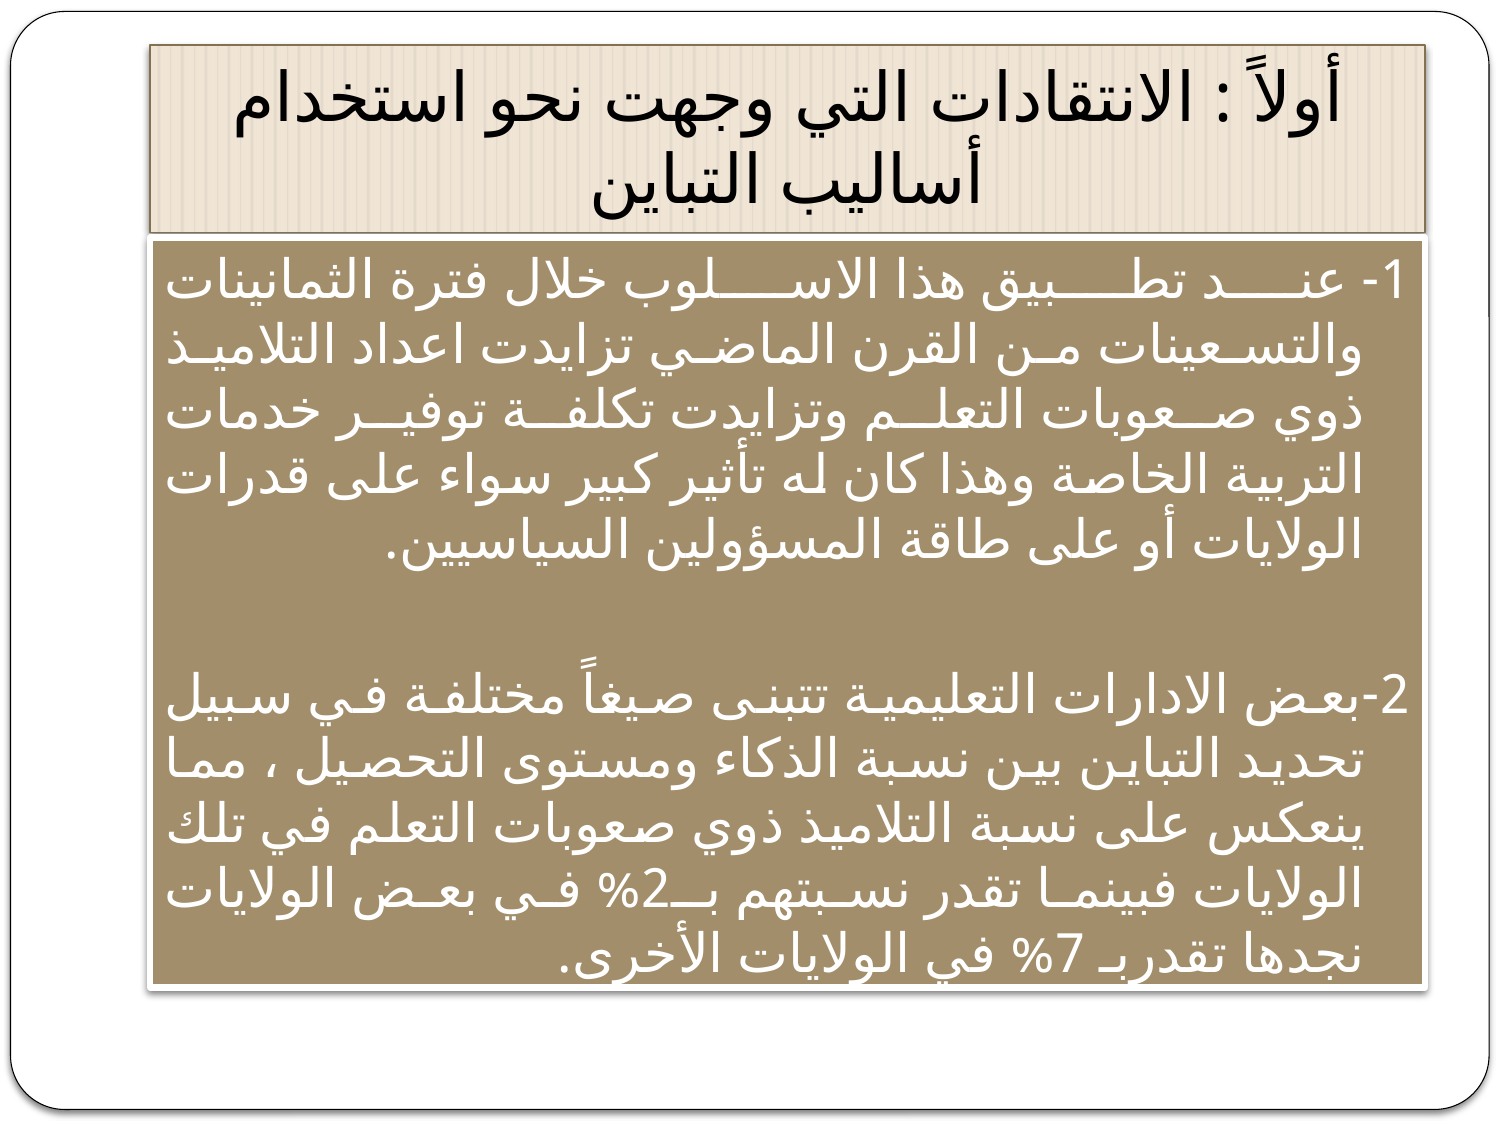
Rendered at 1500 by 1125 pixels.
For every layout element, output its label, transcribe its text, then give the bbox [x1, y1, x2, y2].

title أولاً : الانتقادات التي وجهت نحو استخدام أساليب التباين [149, 44, 1426, 233]
list 1- عند تطبيق هذا الاسلوب خلال فترة الثمانينات والتسعينات من القرن الماضي تزايدت اعداد التلاميذ ذوي صعوبات التعلم وتزايدت تكلفة توفير خدمات التربية الخاصة وهذا كان له تأثير كبير سواء على قدرات الولايات أو على طاقة المسؤولين السياسيين. 2-بعض الادارات التعليمية تتبنى صيغاً مختلفة في سبيل تحديد التباين بين نسبة الذكاء ومستوى التحصيل ، مما ينعكس على نسبة التلاميذ ذوي صعوبات التعلم في تلك الولايات فبينما تقدر نسبتهم بـ2% في بعض الولايات نجدها تقدربـ 7% في الولايات الأخرى. [147, 234, 1428, 991]
